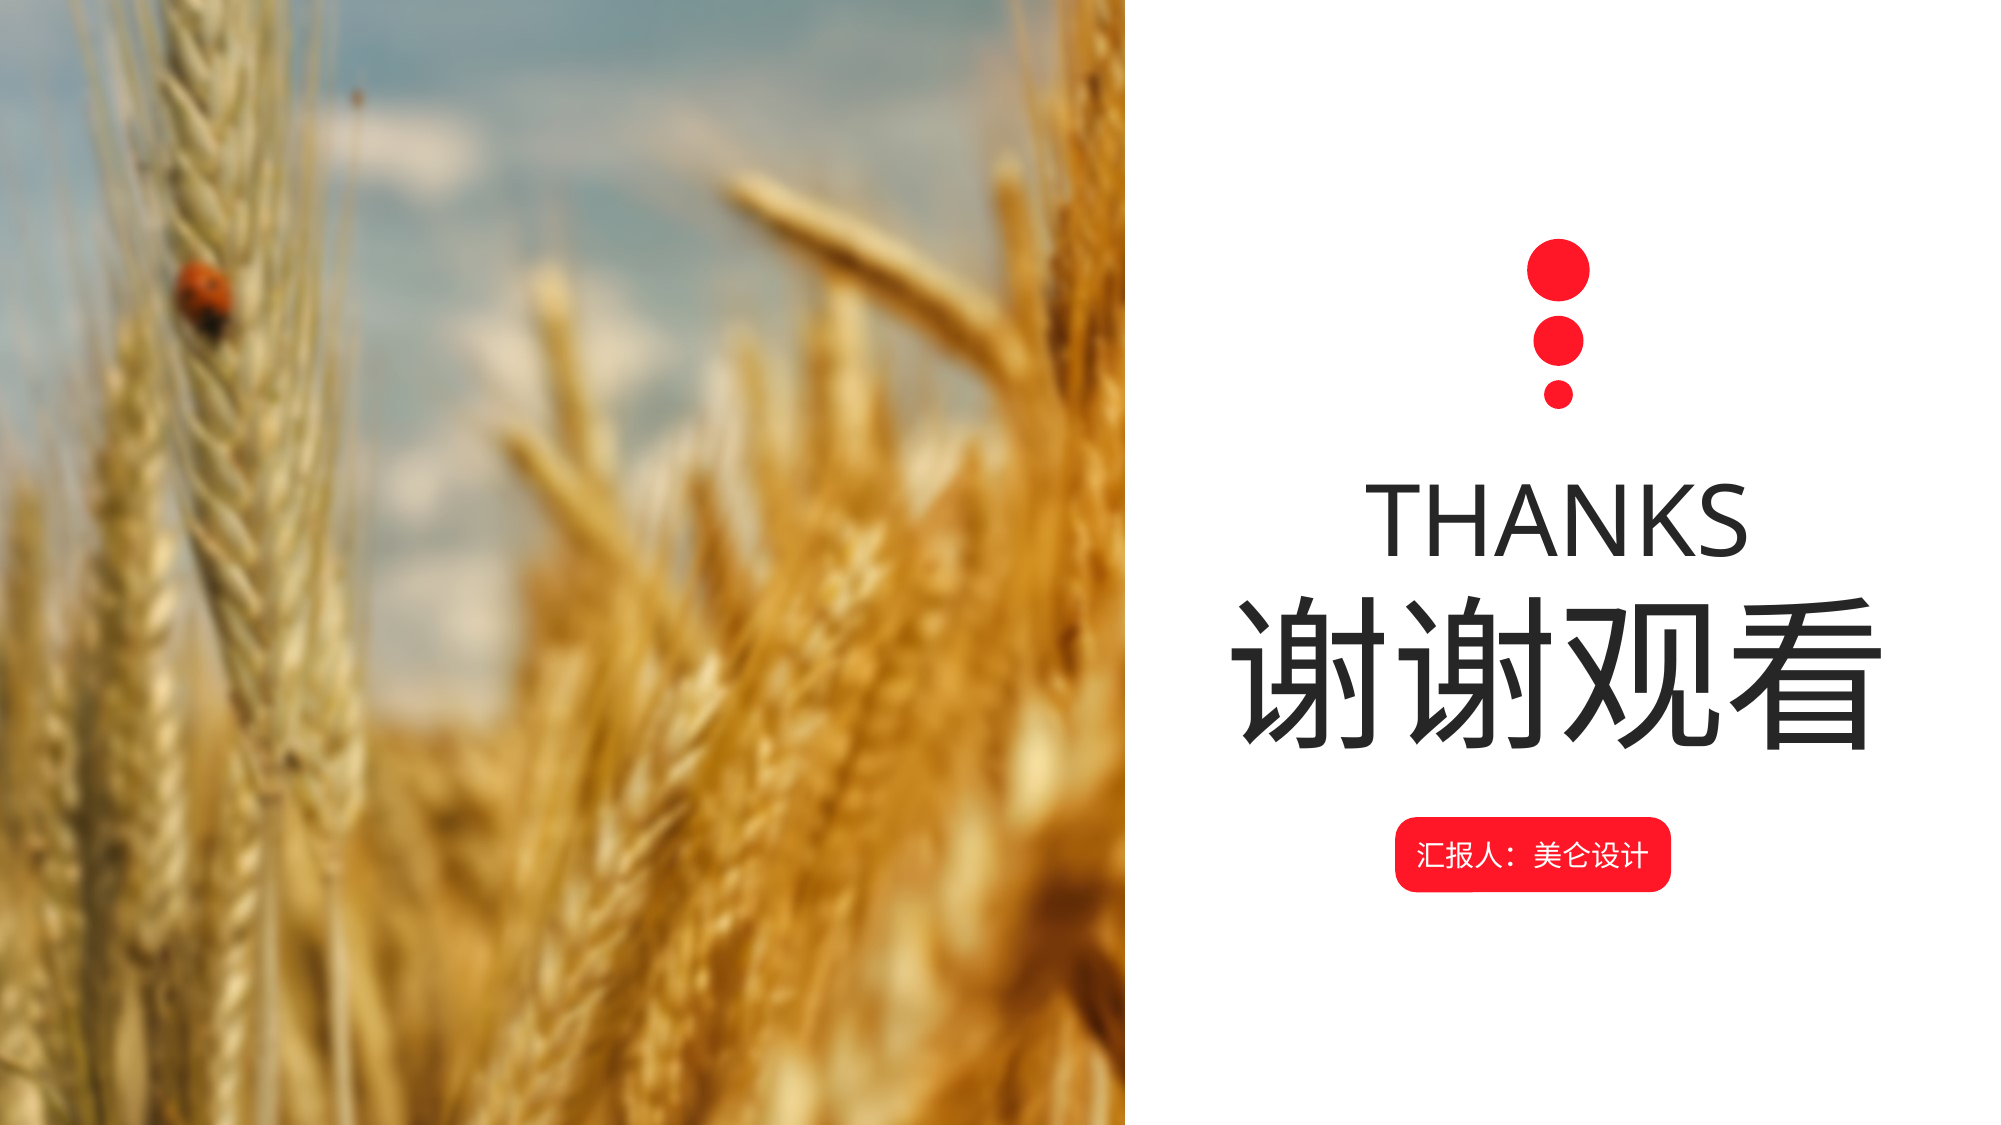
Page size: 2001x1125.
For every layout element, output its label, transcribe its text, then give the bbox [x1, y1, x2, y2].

text_box [1526, 237, 1591, 303]
text_box 谢谢观看 [1202, 562, 1915, 778]
text_box [1532, 314, 1585, 367]
picture [0, 0, 1125, 1125]
text_box THANKS [1255, 449, 1862, 562]
text_box 汇报人：美仑设计 [1394, 816, 1673, 894]
text_box [1543, 379, 1574, 410]
